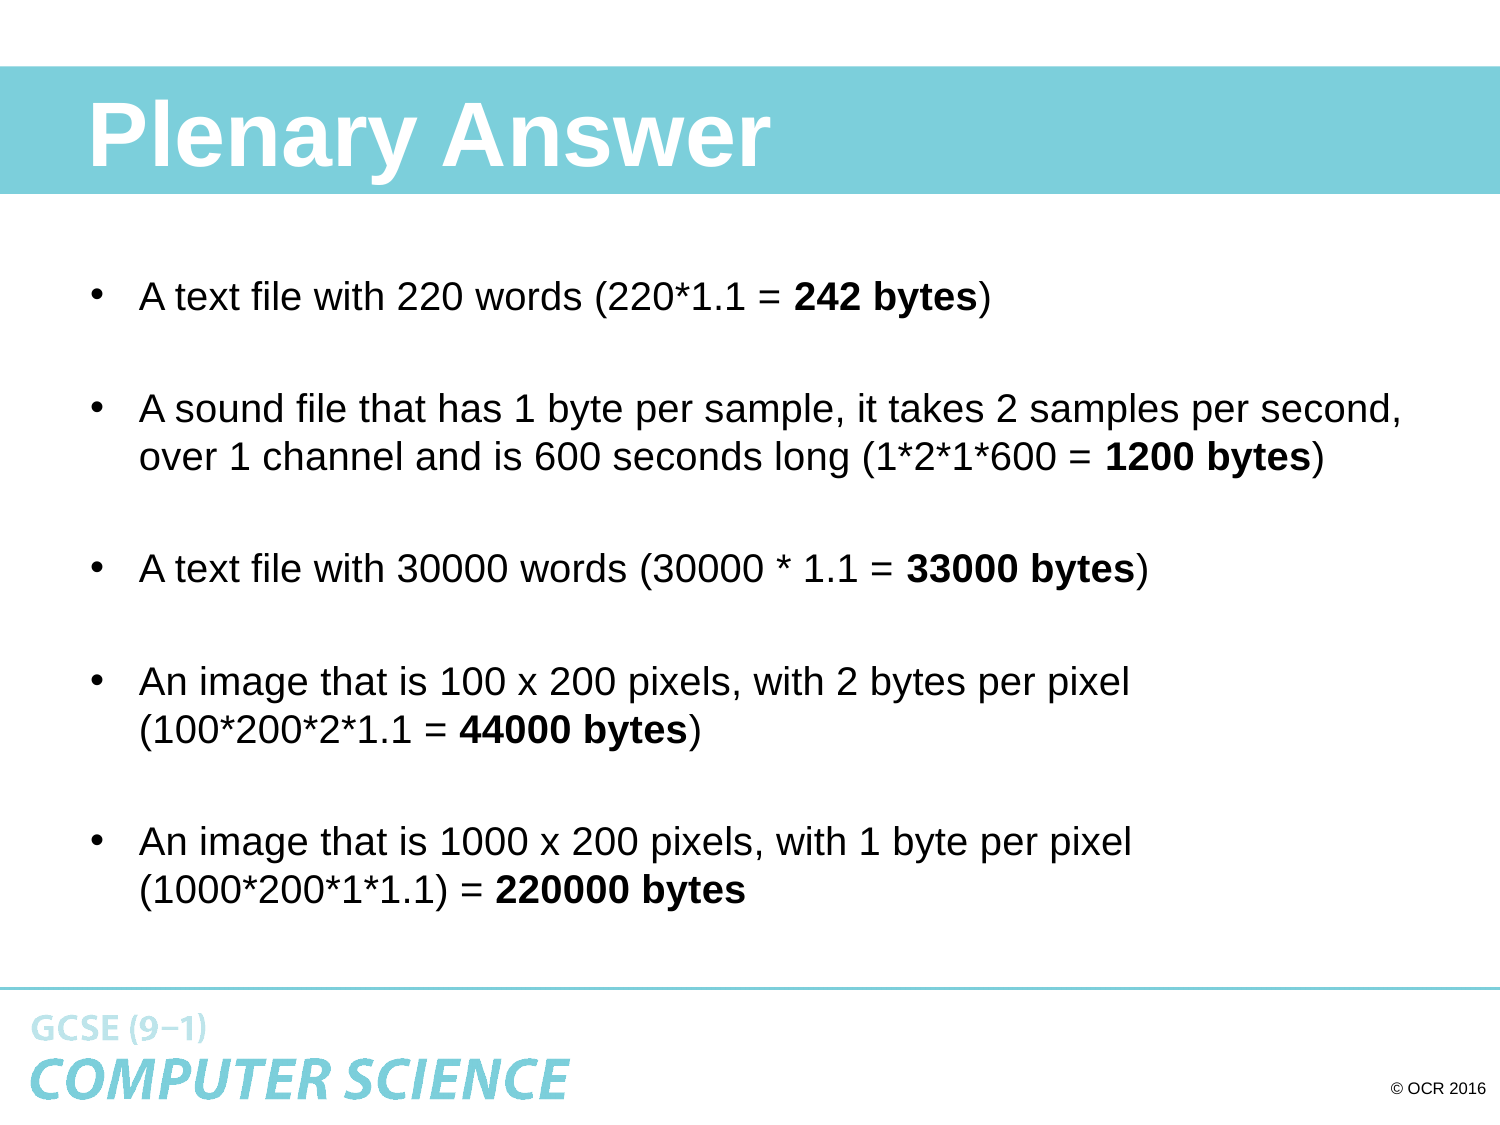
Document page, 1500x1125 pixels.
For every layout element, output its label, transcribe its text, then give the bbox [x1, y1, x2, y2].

title Plenary Answer [0, 66, 1500, 194]
list A text file with 220 words (220*1.1 = 242 bytes) A sound file that has 1 byte per sample, it takes 2 samples per second, over 1 channel and is 600 seconds long (1*2*1*600 = 1200 bytes) A text file with 30000 words (30000 * 1.1 = 33000 bytes) An image that is 100 x 200 pixels, with 2 bytes per pixel (100*200*2*1.1 = 44000 bytes) An image that is 1000 x 200 pixels, with 1 byte per pixel (1000*200*1*1.1) = 220000 bytes [75, 262, 1425, 965]
picture [0, 987, 1500, 1124]
